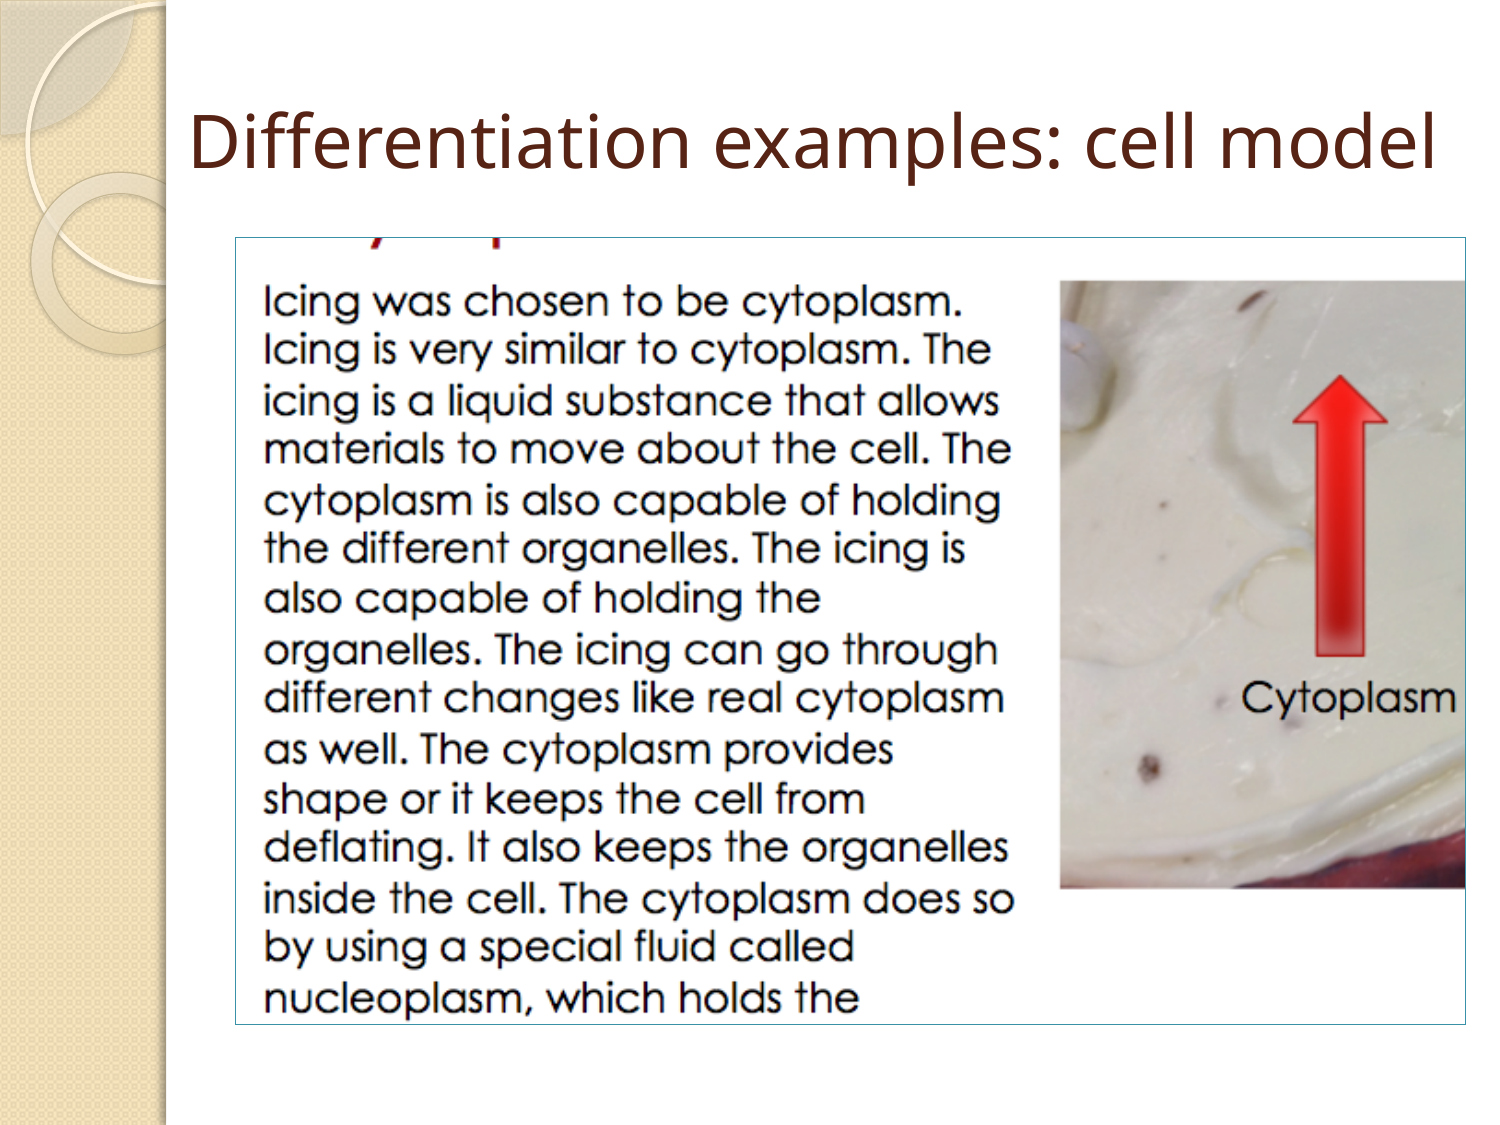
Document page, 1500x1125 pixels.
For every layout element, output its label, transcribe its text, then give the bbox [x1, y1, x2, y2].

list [235, 237, 1466, 1026]
title Differentiation examples: cell model [172, 45, 1466, 233]
